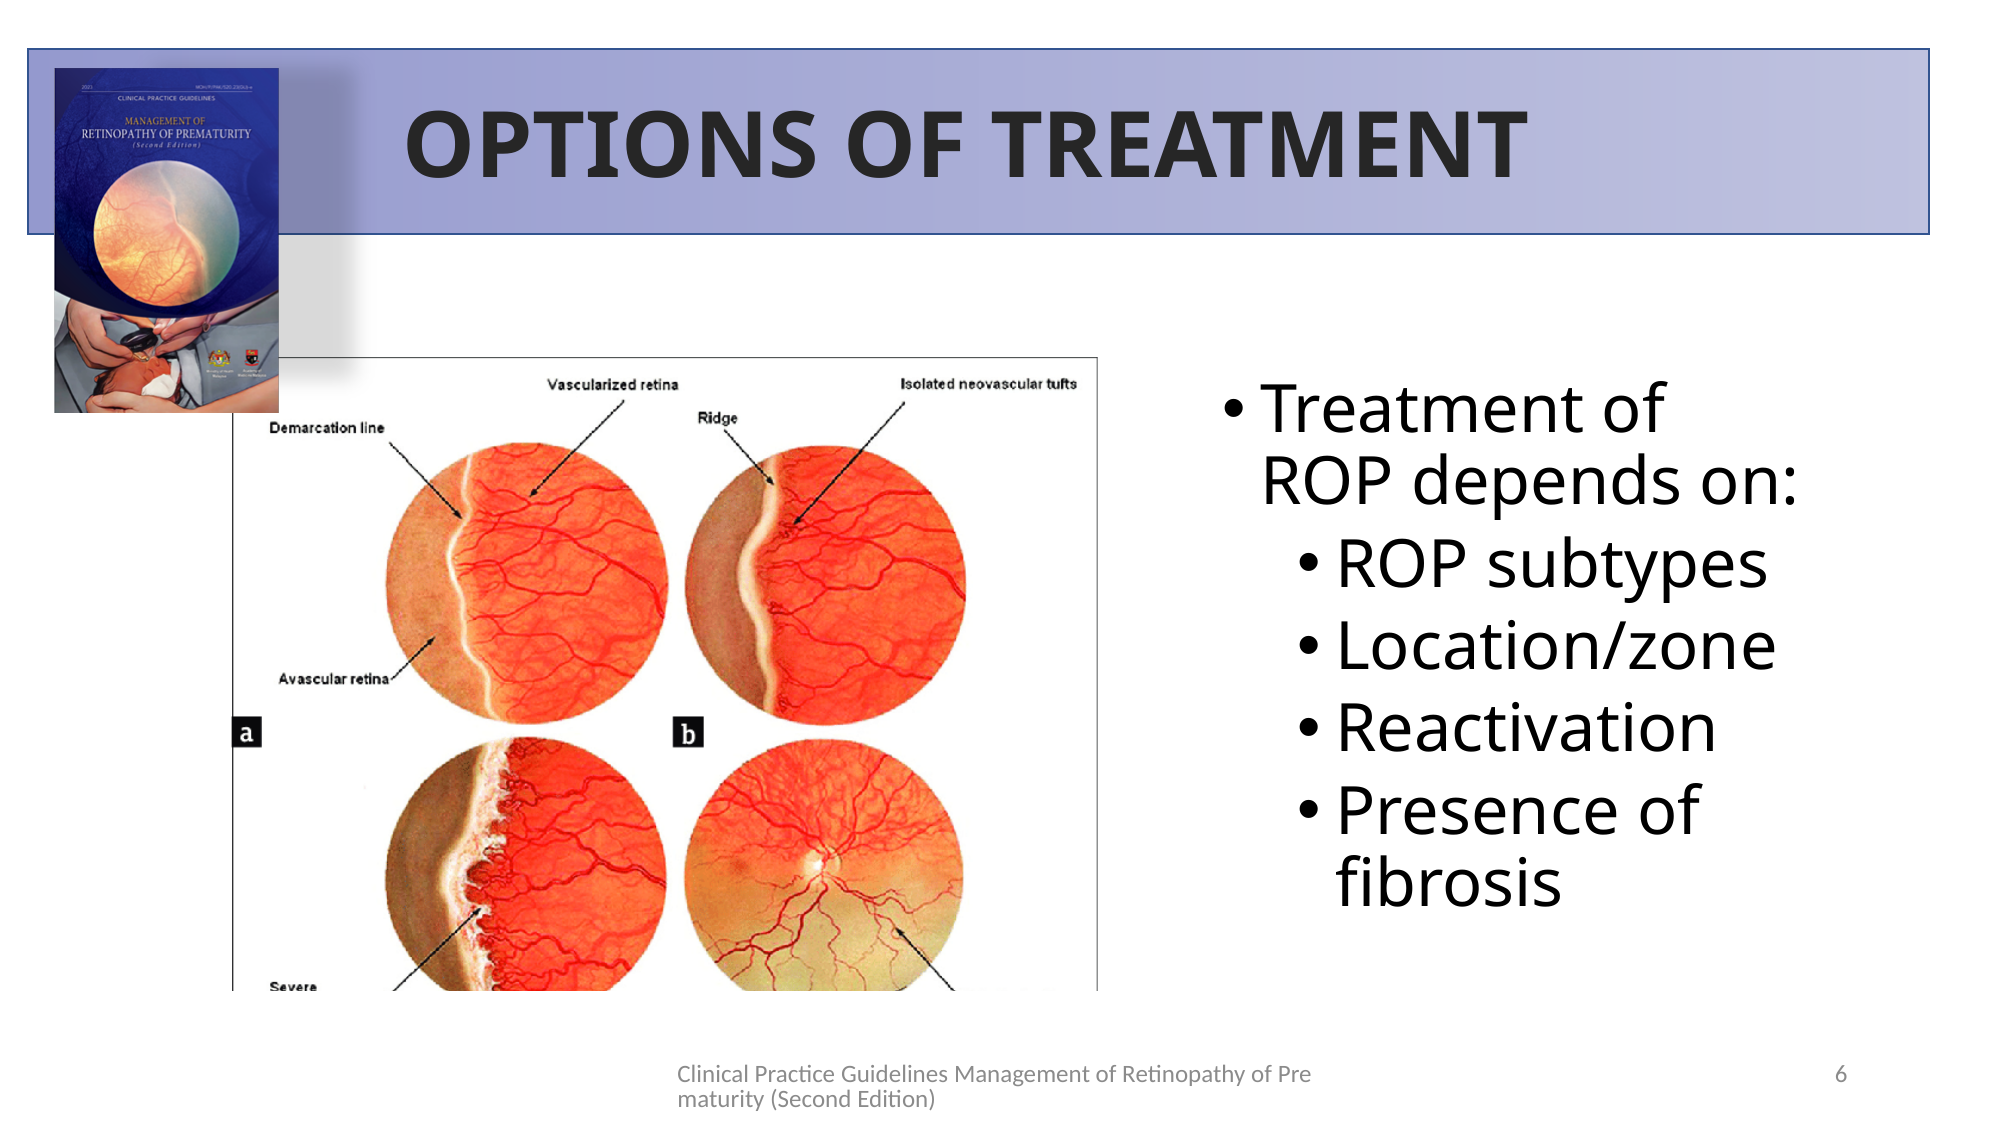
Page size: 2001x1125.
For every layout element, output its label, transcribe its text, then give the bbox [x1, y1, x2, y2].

picture [54, 37, 1098, 991]
text_box Treatment of ROP depends on: ROP subtypes Location/zone Reactivation Presence of fibrosis [1207, 367, 1821, 913]
footer Clinical Practice Guidelines Management of Retinopathy of Prematurity (Second Edition) [662, 1042, 1338, 1103]
text_box OPTIONS OF TREATMENT [386, 48, 1930, 235]
slide_number 6 [1412, 1042, 1863, 1103]
text_box OPTIONS OF TREATMENT [27, 48, 54, 235]
